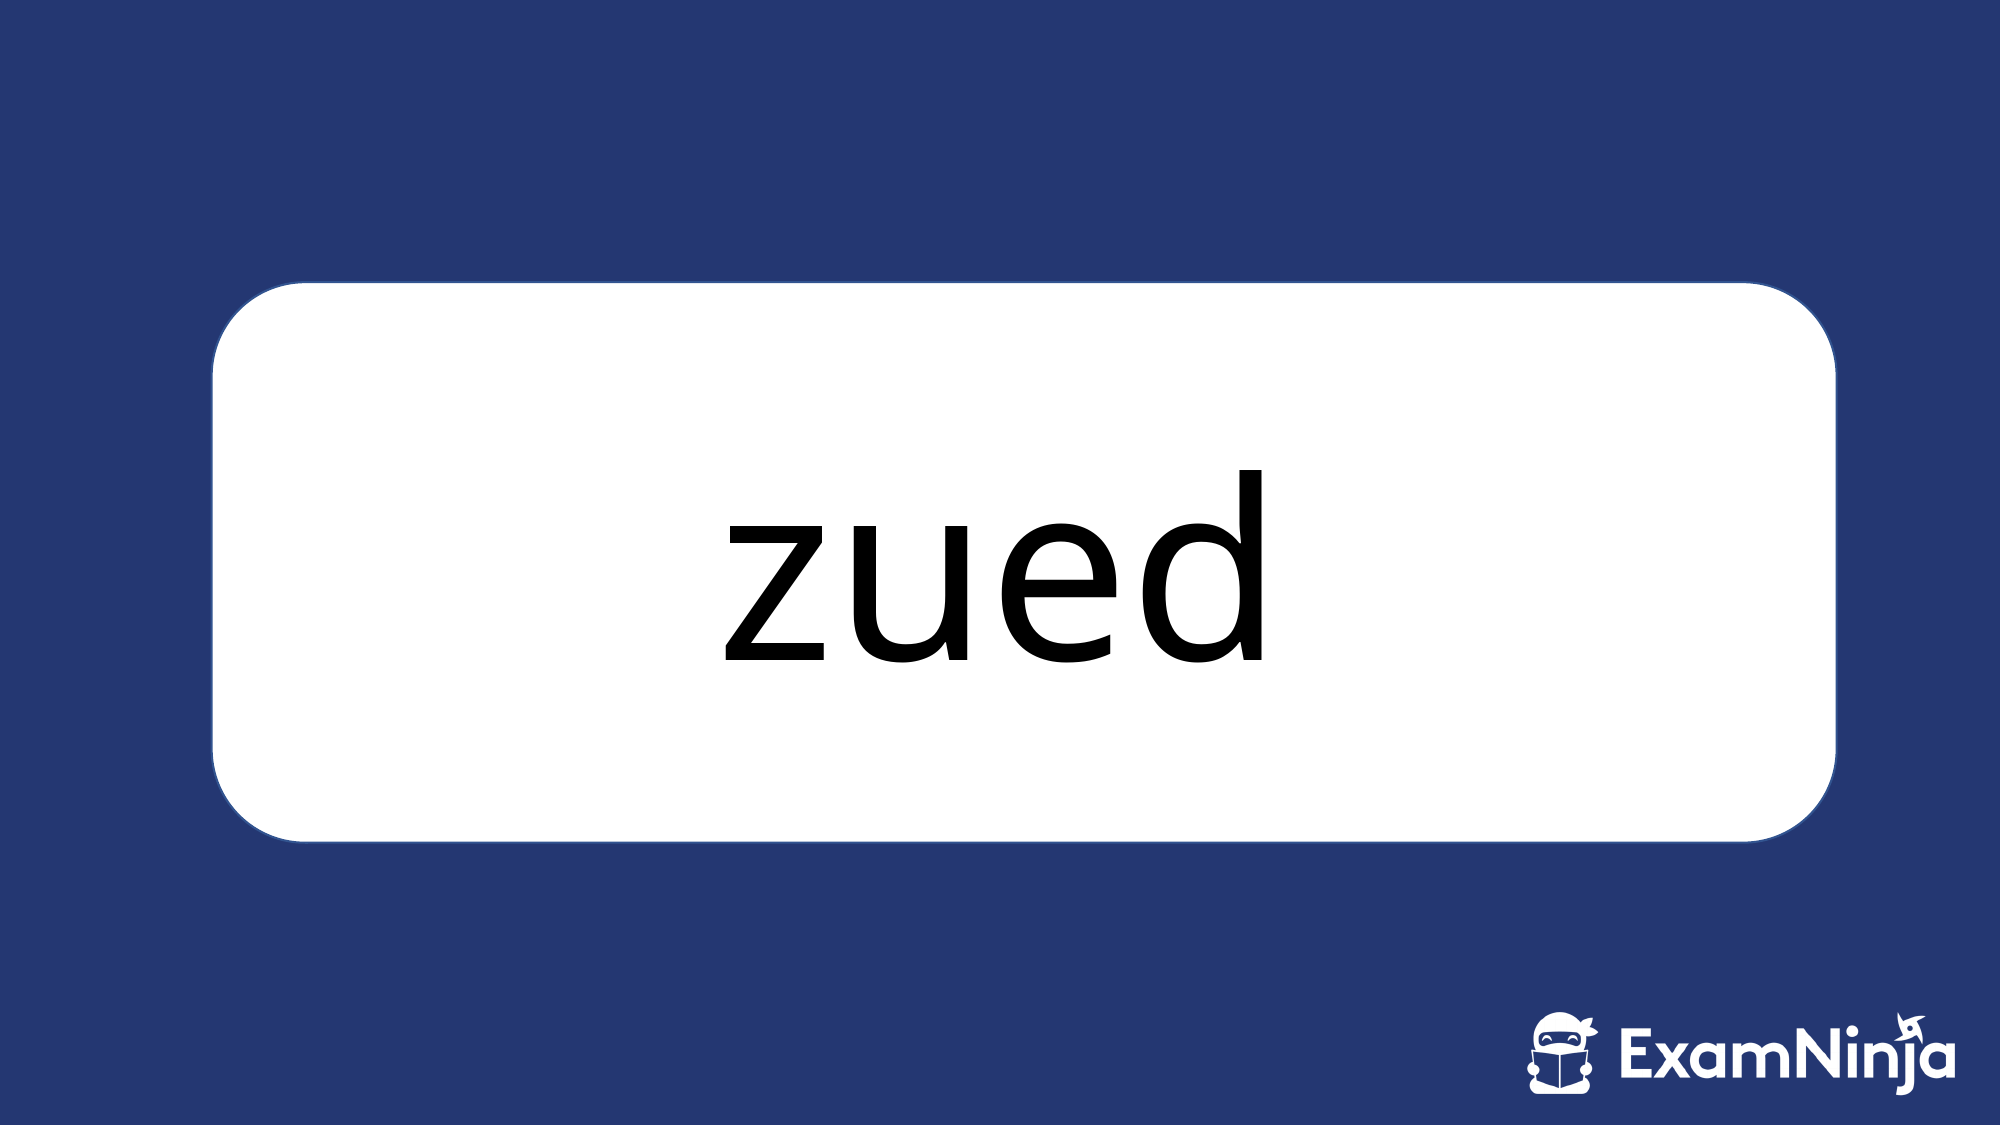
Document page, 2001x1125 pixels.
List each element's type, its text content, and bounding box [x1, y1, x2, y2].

text_box [210, 281, 1838, 403]
text_box zued [143, 403, 1857, 719]
picture [1501, 1003, 1979, 1102]
text_box [210, 719, 1838, 844]
